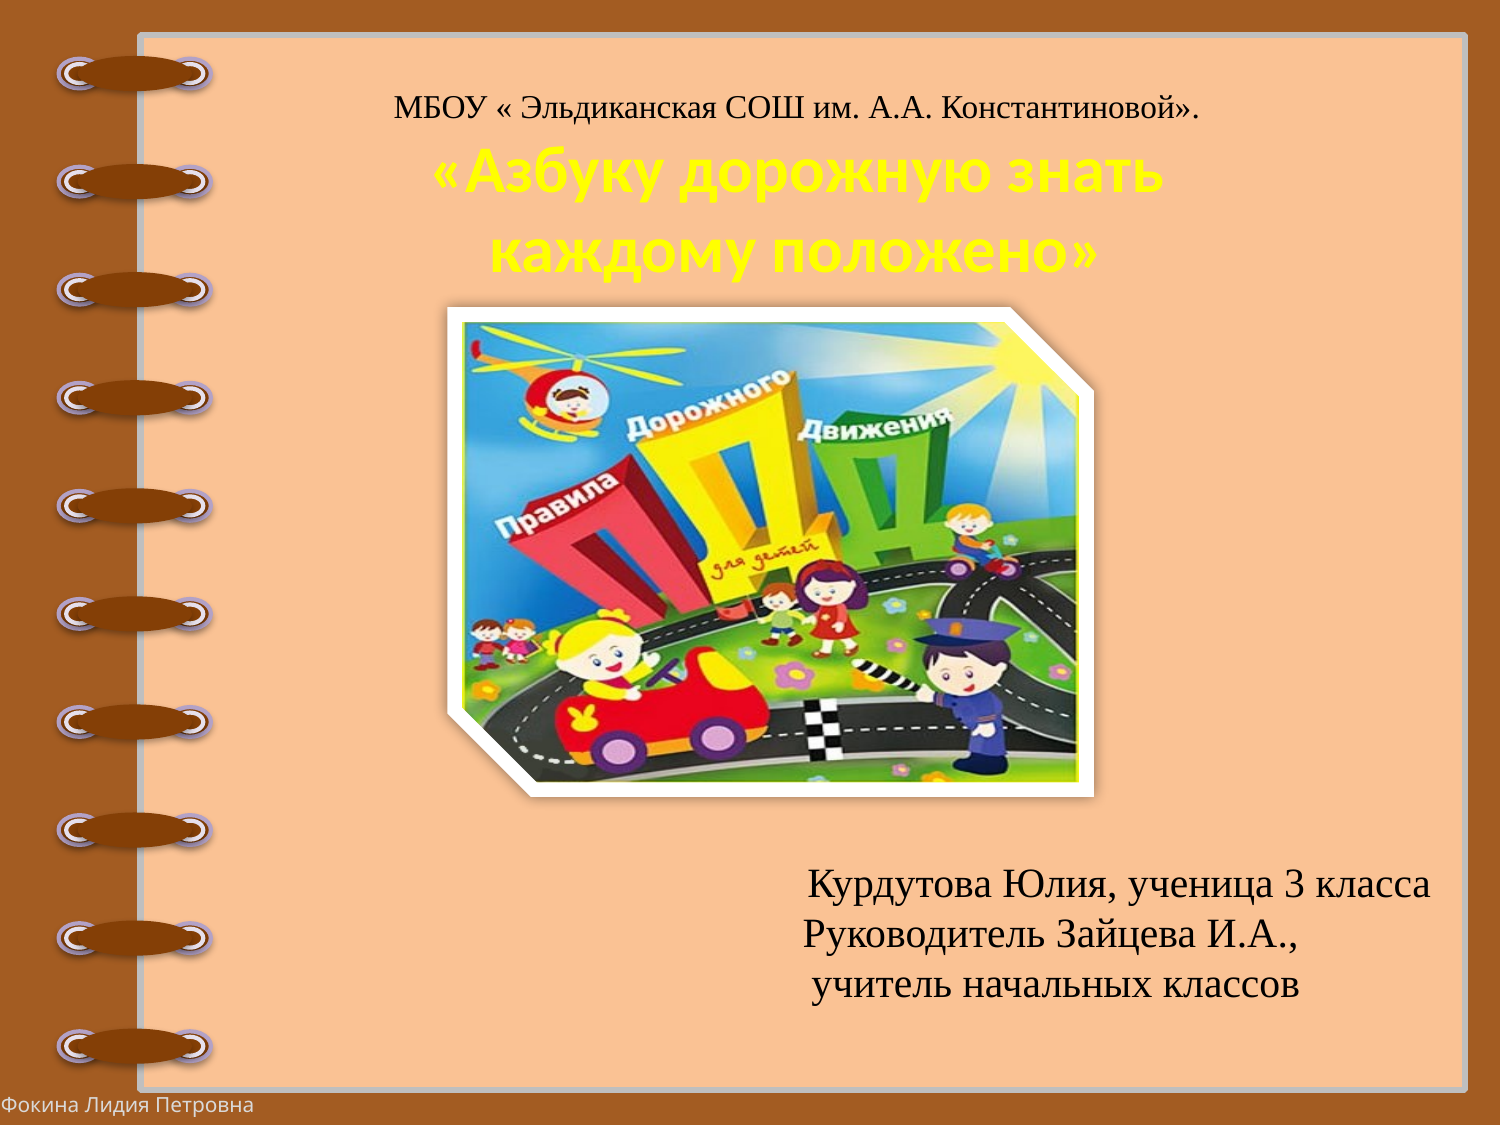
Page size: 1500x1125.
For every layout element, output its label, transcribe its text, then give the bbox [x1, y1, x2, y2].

text_box Курдутова Юлия, ученица 3 класса Руководитель Зайцева И.А., учитель начальных классов [371, 798, 1446, 1014]
picture [454, 314, 1087, 790]
text_box МБОУ « Эльдиканская СОШ им. А.А. Константиновой». «Азбуку дорожную знать каждому положено» [289, 78, 1306, 293]
